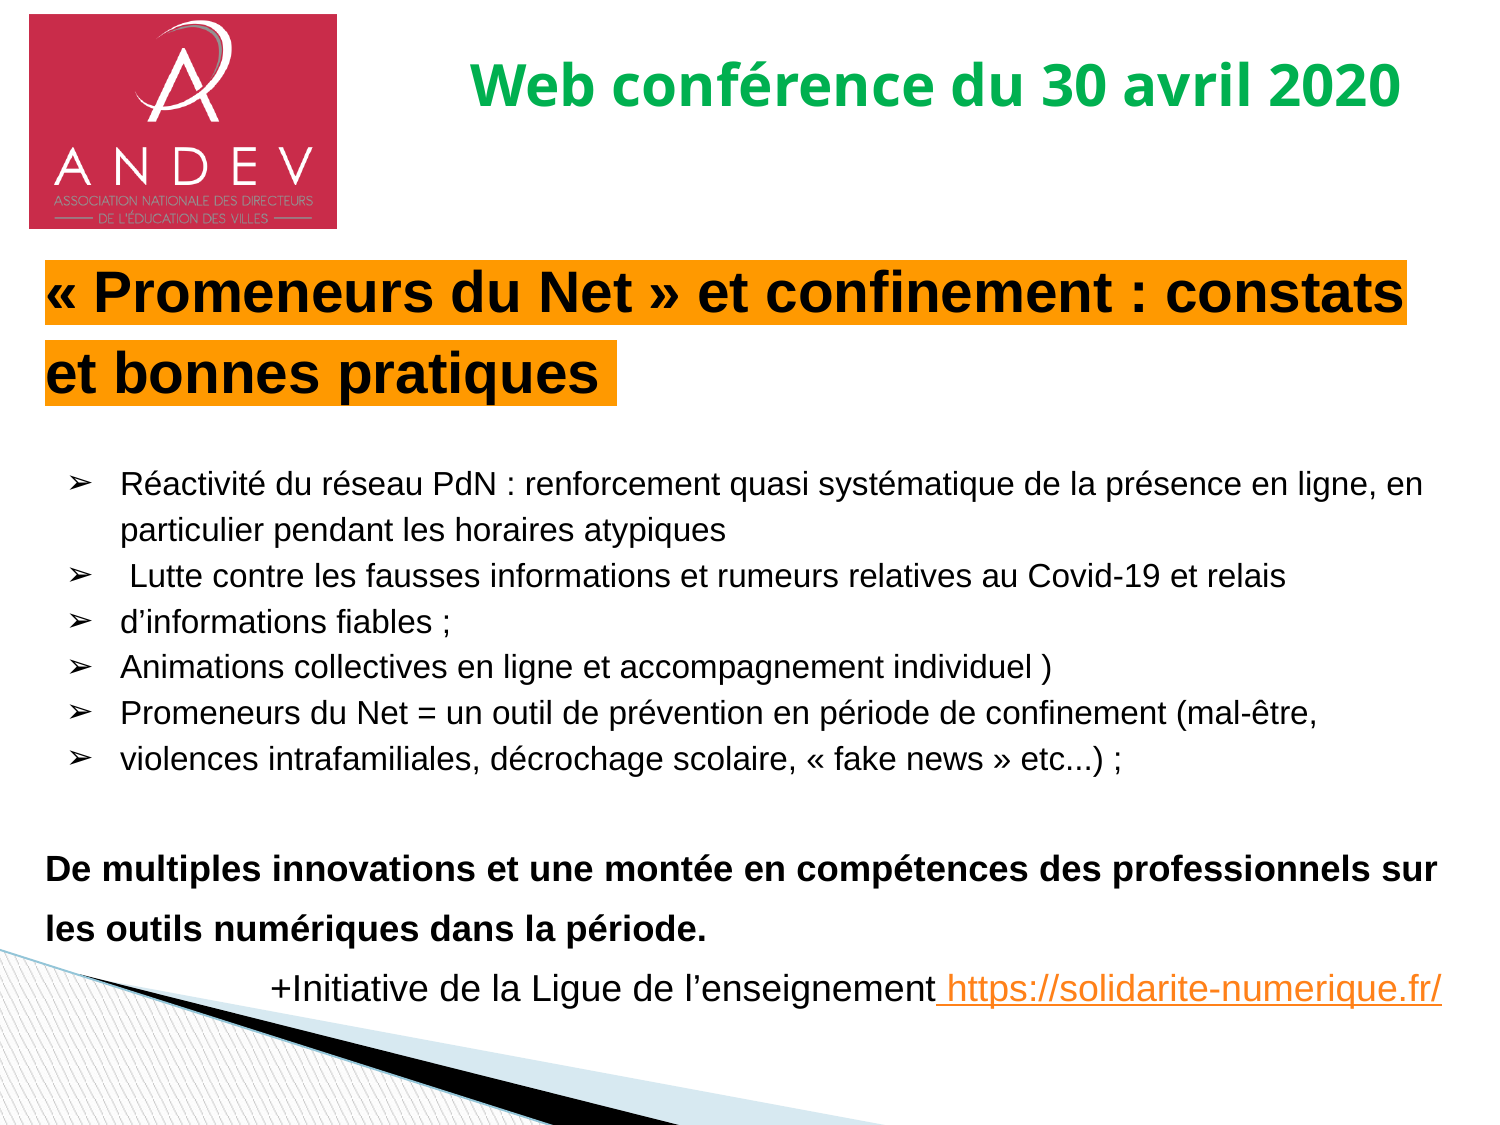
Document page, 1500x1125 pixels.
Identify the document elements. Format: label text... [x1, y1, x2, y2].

text_box « Promeneurs du Net » et confinement : constats et bonnes pratiques Réactivité du réseau PdN : renforcement quasi systématique de la présence en ligne, en particulier pendant les horaires atypiques Lutte contre les fausses informations et rumeurs relatives au Covid-19 et relais d’informations fiables ; Animations collectives en ligne et accompagnement individuel ) Promeneurs du Net = un outil de prévention en période de confinement (mal-être, violences intrafamiliales, décrochage scolaire, « fake news » etc...) ; De multiples innovations et une montée en compétences des professionnels sur les outils numériques dans la période. +Initiative de la Ligue de l’enseignement https://solidarite-numerique.fr/ [30, 228, 1470, 1037]
picture [29, 13, 337, 229]
text_box Web conférence du 30 avril 2020 [360, 16, 1482, 149]
